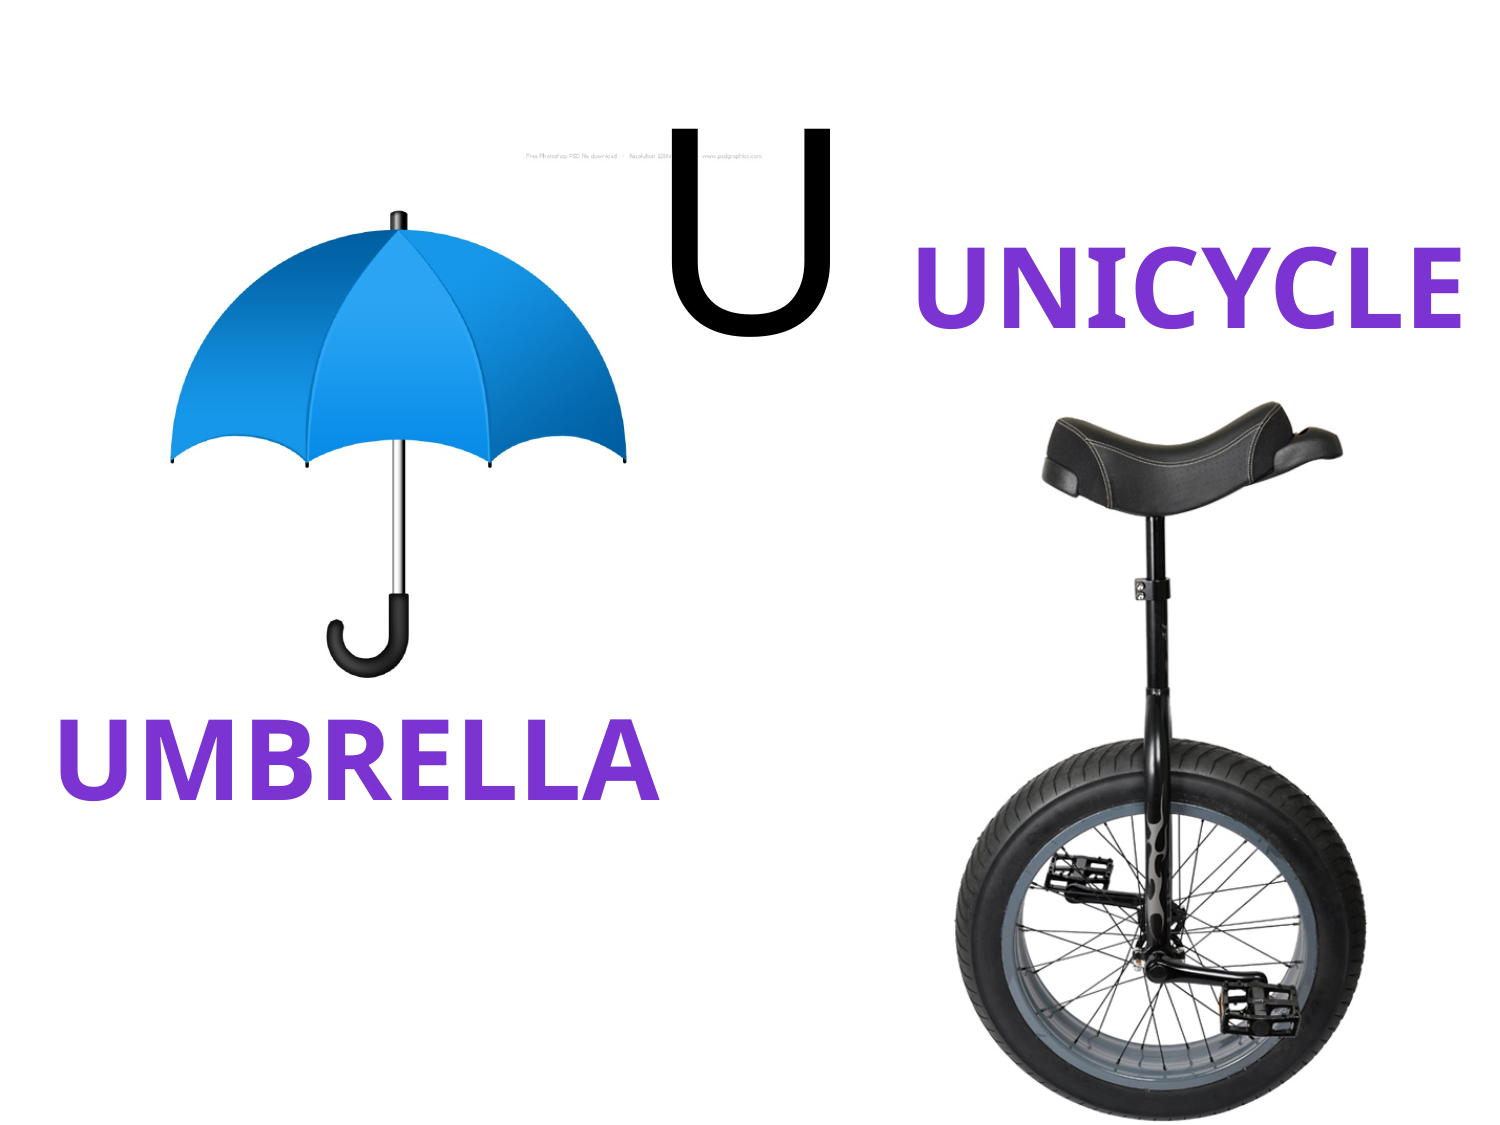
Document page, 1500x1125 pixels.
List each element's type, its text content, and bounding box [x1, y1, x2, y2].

picture [29, 148, 768, 740]
picture [950, 396, 1371, 1125]
text_box unicycle [894, 208, 1483, 358]
text_box umbrella [36, 748, 676, 831]
title U [76, 125, 1427, 313]
